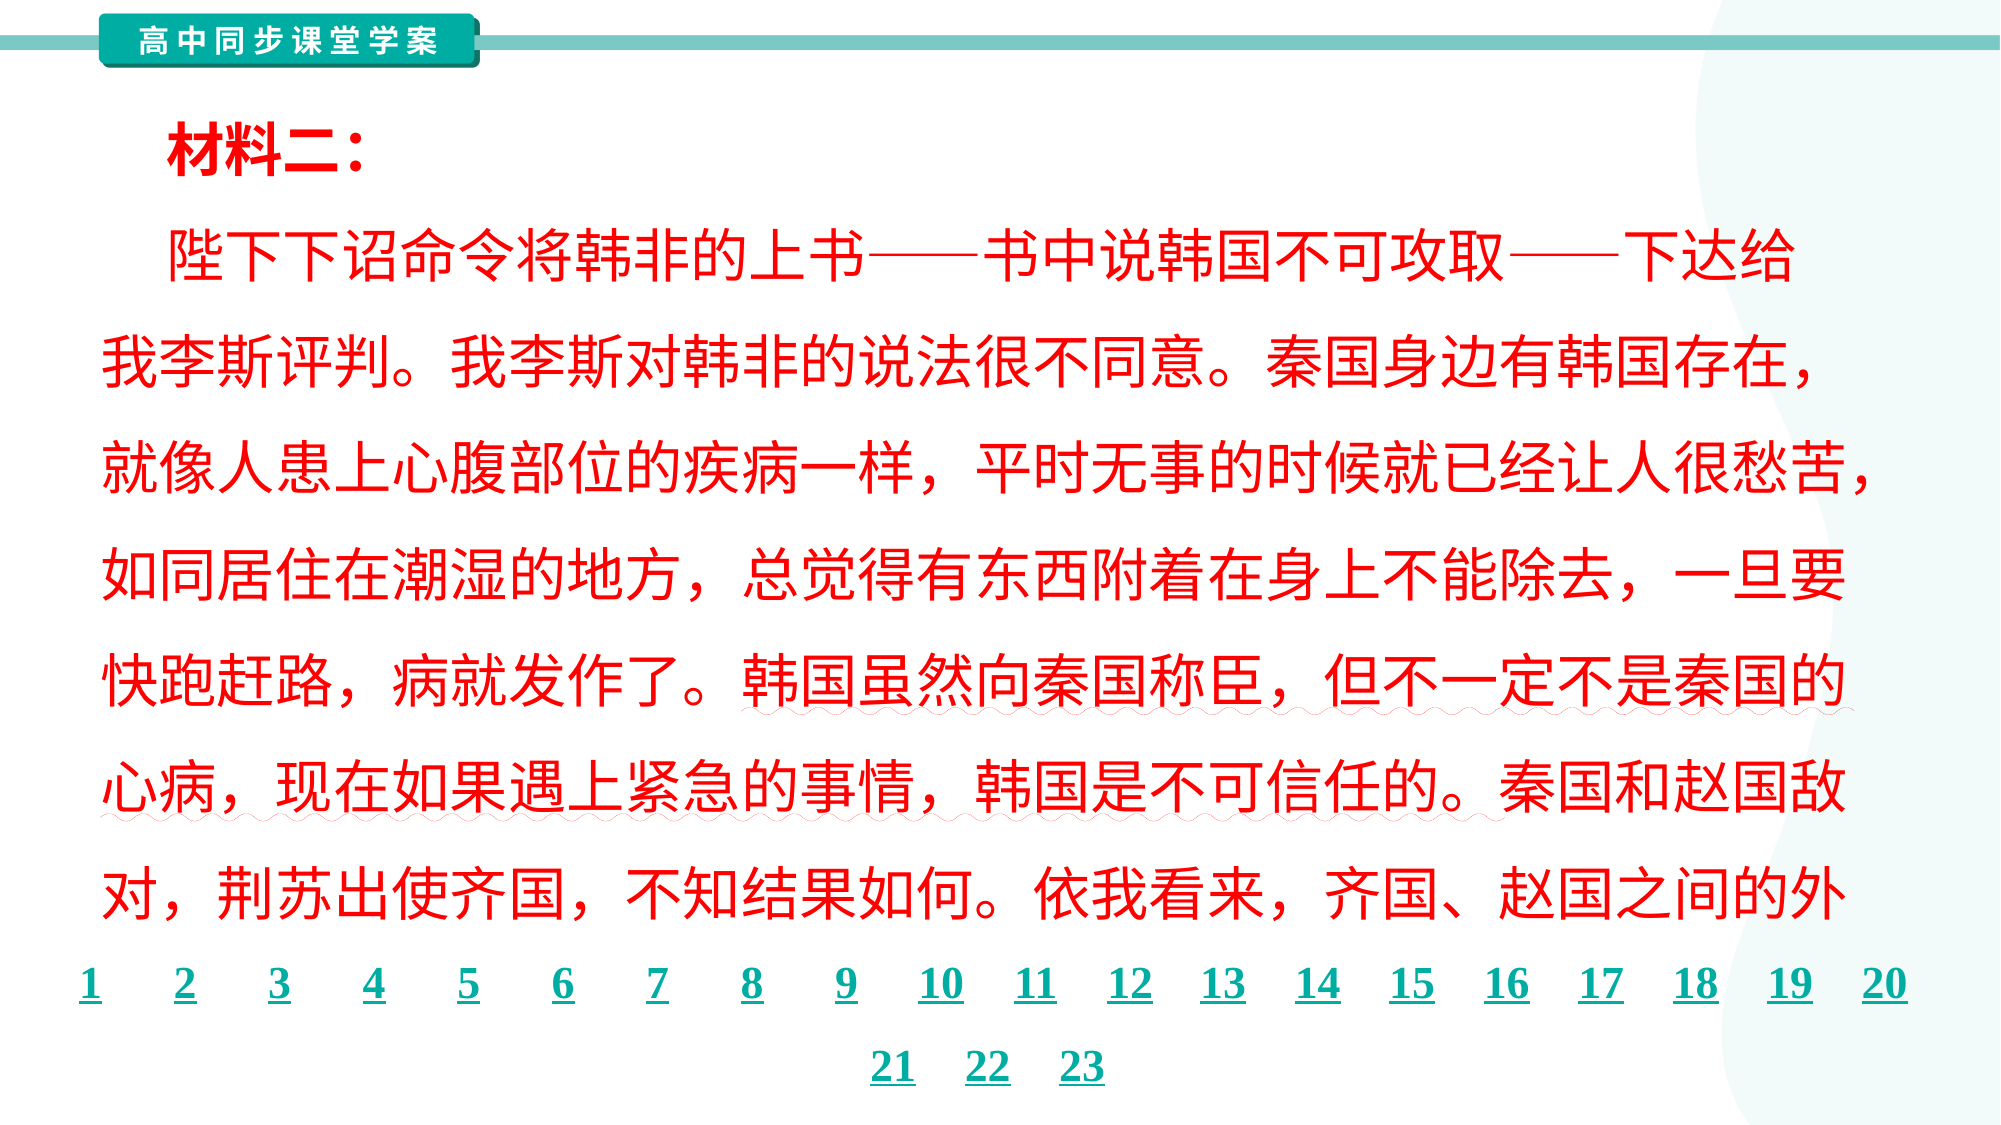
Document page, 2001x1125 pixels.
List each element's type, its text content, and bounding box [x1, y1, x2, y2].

picture [0, 0, 2000, 1125]
text_box 材料二： 陛下下诏命令将韩非的上书——书中说韩国不可攻取——下达给 我李斯评判。我李斯对韩非的说法很不同意。秦国身边有韩国存在， 就像人患上心腹部位的疾病一样，平时无事的时候就已经让人很愁苦， 如同居住在潮湿的地方，总觉得有东西附着在身上不能除去，一旦要 快跑赶路，病就发作了。韩国虽然向秦国称臣，但不一定不是秦国的 心病，现在如果遇上紧急的事情，韩国是不可信任的。秦国和赵国敌 对，荆苏出使齐国，不知结果如何。依我看来，齐国、赵国之间的外 [100, 76, 1899, 927]
